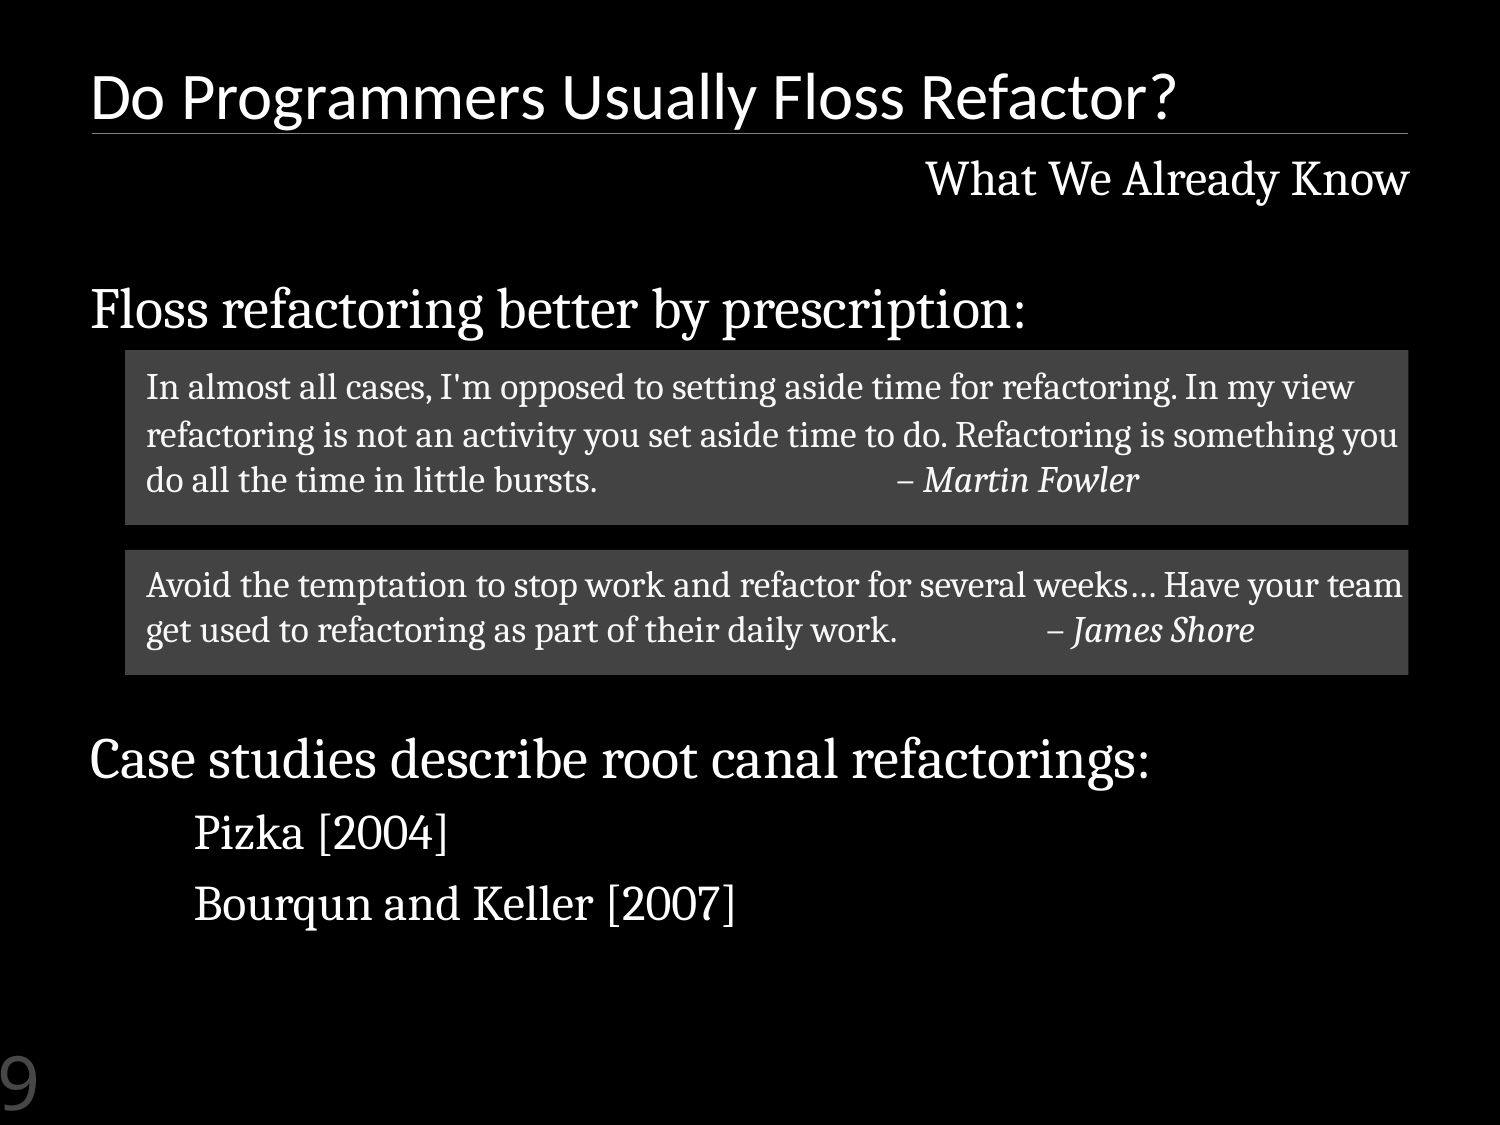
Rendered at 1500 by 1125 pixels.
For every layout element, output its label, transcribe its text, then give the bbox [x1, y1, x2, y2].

list Floss refactoring better by prescription: In almost all cases, I'm opposed to setting aside time for refactoring. In my view refactoring is not an activity you set aside time to do. Refactoring is something you do all the time in little bursts. – Martin Fowler Avoid the temptation to stop work and refactor for several weeks… Have your team get used to refactoring as part of their daily work. – James Shore Case studies describe root canal refactorings: Pizka [2004] Bourqun and Keller [2007] [74, 262, 1426, 1006]
title Do Programmers Usually Floss Refactor? [74, 44, 1426, 137]
text_box [125, 350, 1409, 525]
slide_number 9 [0, 1059, 348, 1125]
text_box [125, 549, 1409, 675]
list What We Already Know [74, 137, 1426, 226]
